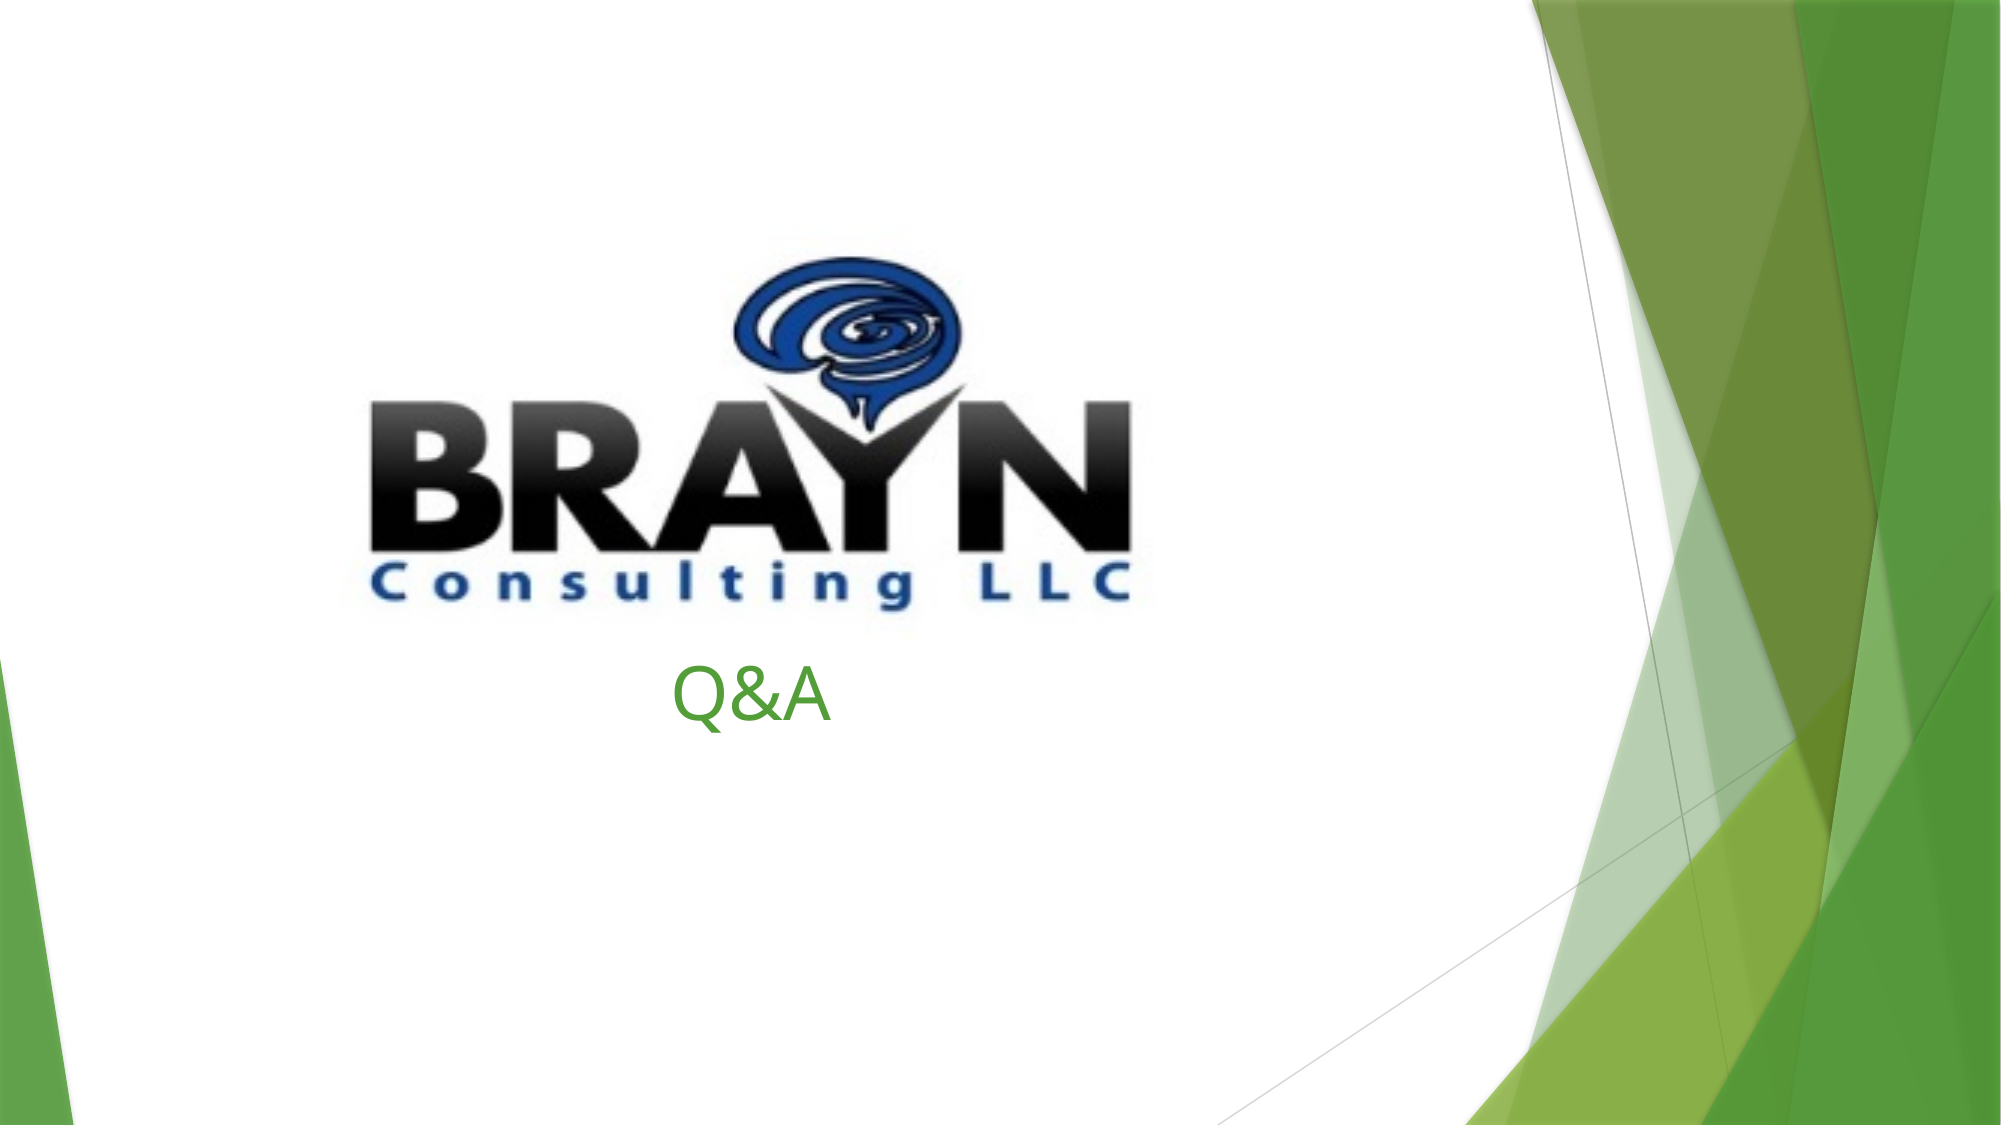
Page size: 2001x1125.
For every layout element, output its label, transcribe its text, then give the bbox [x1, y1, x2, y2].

text_box Q&A [2, 638, 1500, 862]
picture [339, 225, 1164, 639]
